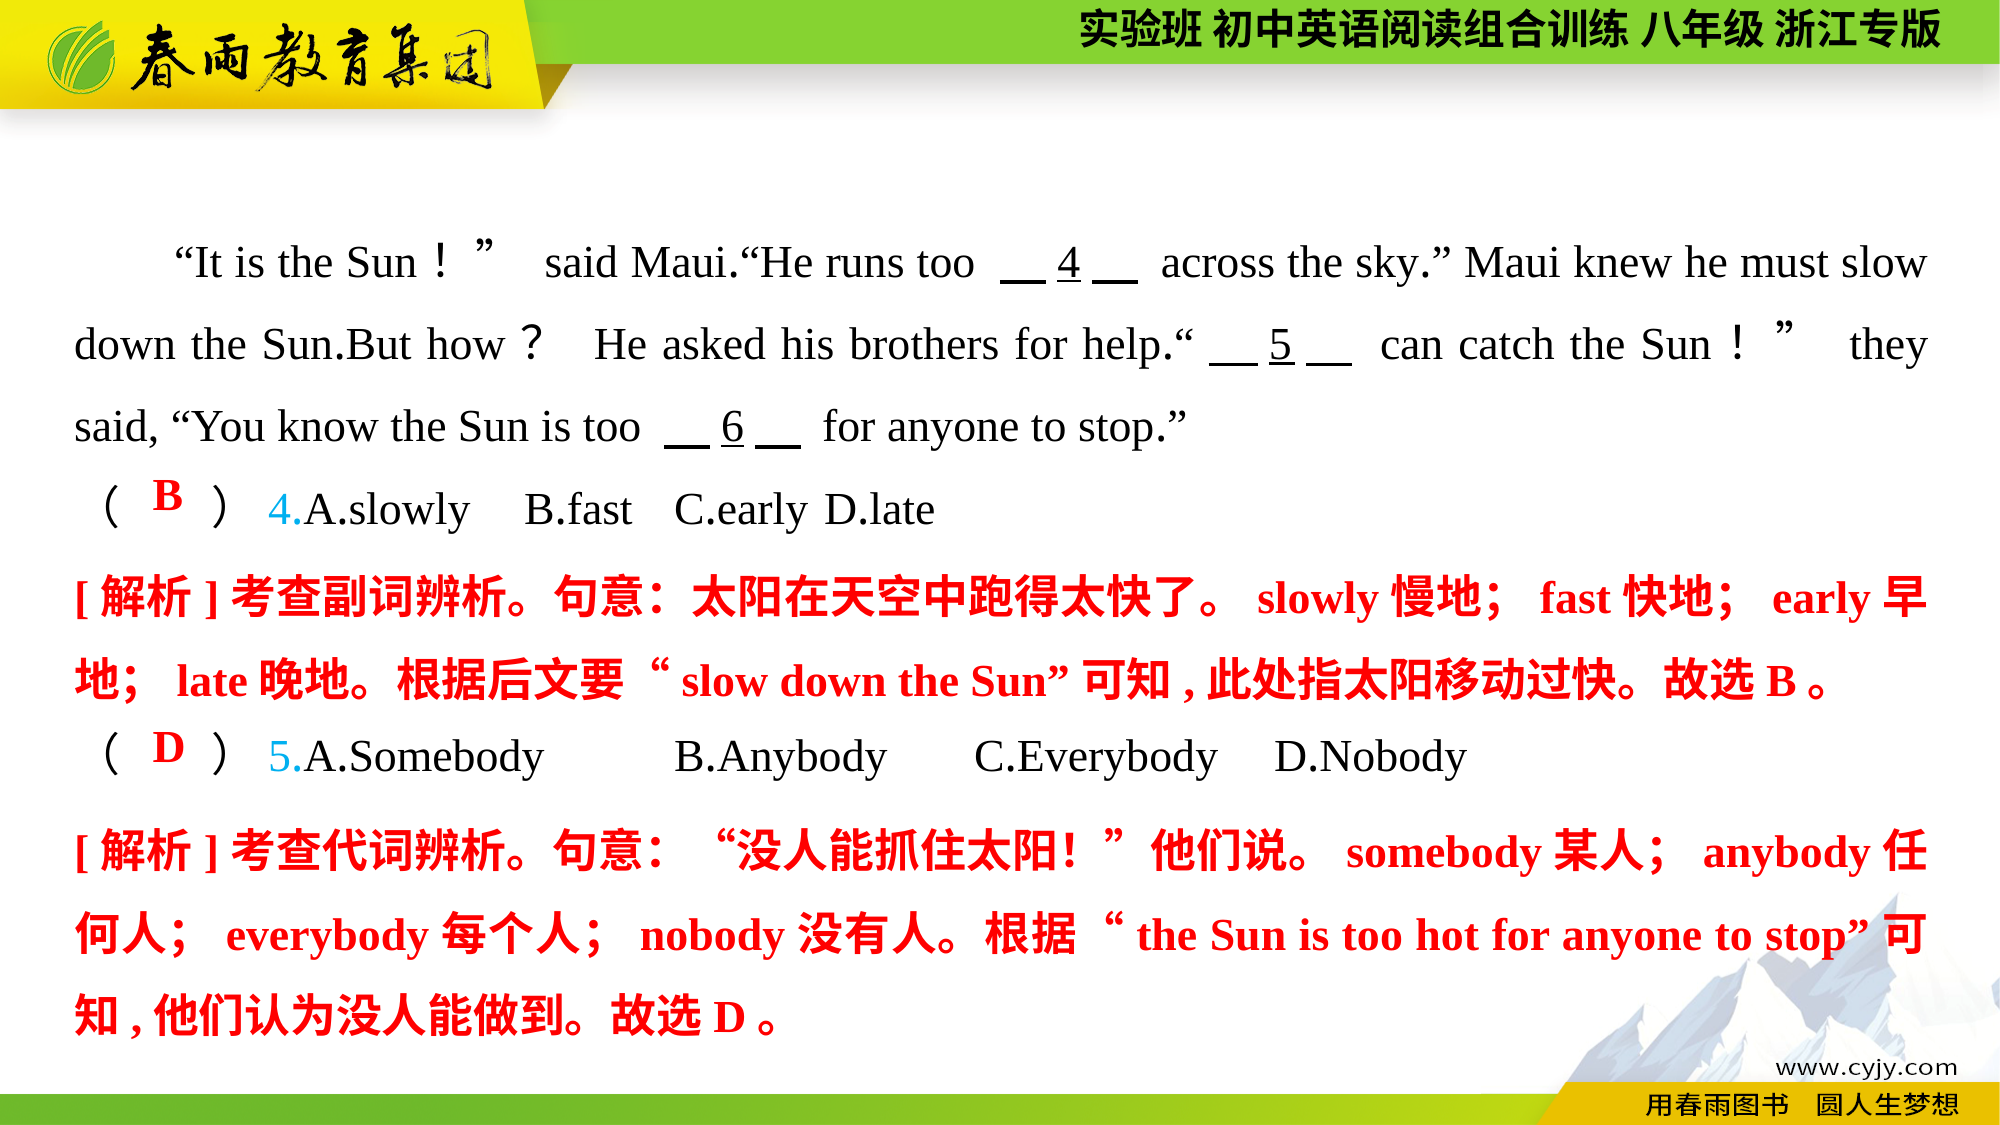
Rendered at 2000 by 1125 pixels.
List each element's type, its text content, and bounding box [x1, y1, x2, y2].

text_box [解析]考查代词辨析。句意：“没人能抓住太阳！”他们说。somebody某人；anybody任何人；everybody每个人；nobody没有人。根据“the Sun is too hot for anyone to stop”可知,他们认为没人能做到。故选D。 [59, 786, 1944, 1050]
text_box [解析]考查副词辨析。句意：太阳在天空中跑得太快了。slowly慢地；fast快地；early早地；late晚地。根据后文要“slow down the Sun”可知,此处指太阳移动过快。故选B。 [59, 532, 1944, 713]
list “It is the Sun！” said Maui.“He runs too 4 across the sky.” Maui knew he must slow down the Sun.But how？ He asked his brothers for help.“ 5 can catch the Sun！” they said, “You know the Sun is too 6 for anyone to stop.” （ ）4.A.slowly B.fast C.early D.late （ ）5.A.Somebody B.Anybody C.Everybody D.Nobody [59, 713, 1944, 786]
text_box B [137, 457, 199, 527]
text_box D [138, 709, 201, 780]
list “It is the Sun！” said Maui.“He runs too 4 across the sky.” Maui knew he must slow down the Sun.But how？ He asked his brothers for help.“ 5 can catch the Sun！” they said, “You know the Sun is too 6 for anyone to stop.” （ ）4.A.slowly B.fast C.early D.late （ ）5.A.Somebody B.Anybody C.Everybody D.Nobody [59, 196, 1944, 532]
picture [0, 0, 2000, 1125]
